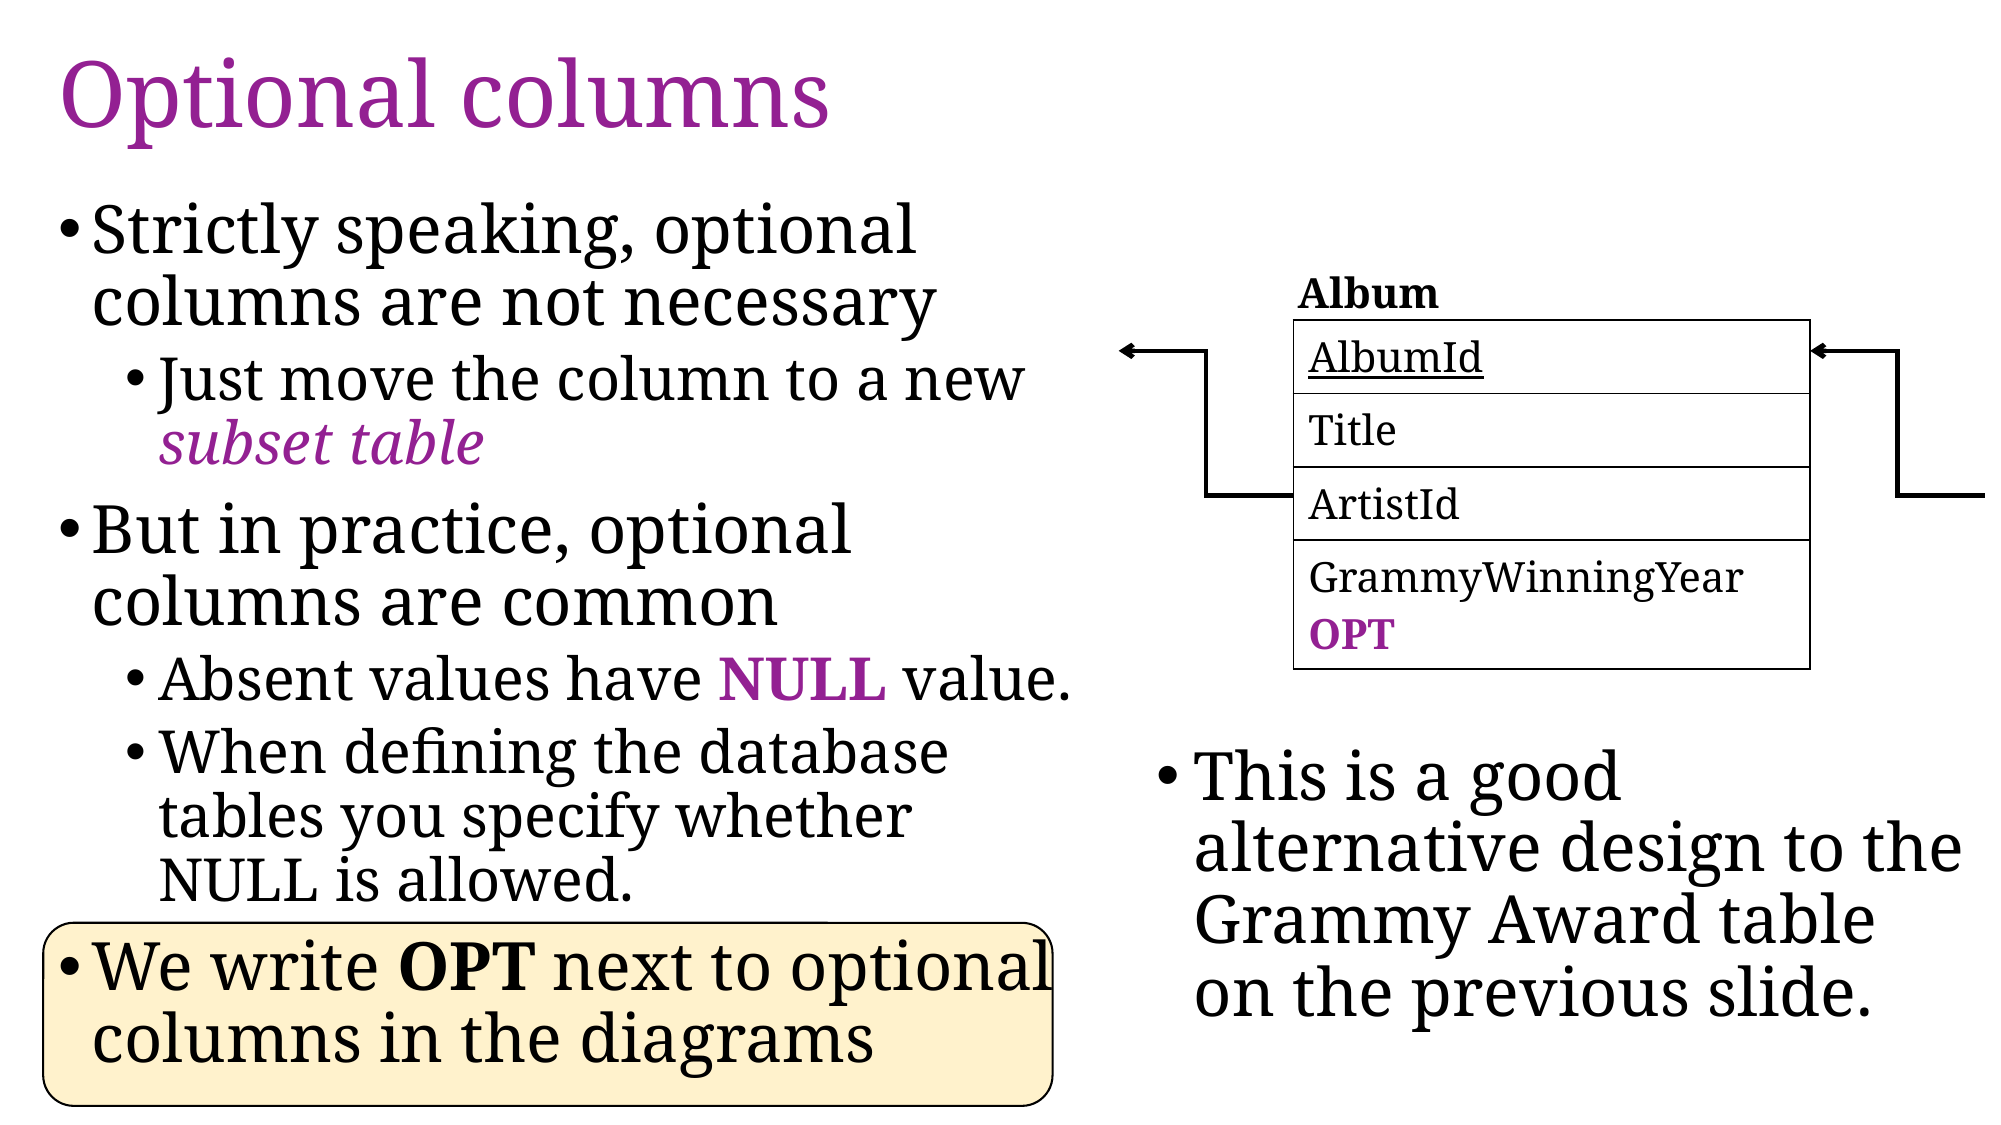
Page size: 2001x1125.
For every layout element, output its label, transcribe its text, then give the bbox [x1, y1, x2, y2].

table_cell Title [1294, 394, 1809, 466]
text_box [1118, 350, 1294, 496]
table_header AlbumId [1294, 321, 1809, 393]
text_box Album [1282, 259, 1455, 325]
table_cell GrammyWinningYear OPT [1294, 541, 1809, 668]
table_cell ArtistId [1294, 468, 1809, 539]
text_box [1810, 350, 1985, 496]
title Optional columns [43, 25, 1953, 171]
list Strictly speaking, optional columns are not necessary Just move the column to a new subset table But in practice, optional columns are common Absent values have NULL value. When defining the database tables you specify whether NULL is allowed. We write OPT next to optional columns in the diagrams [43, 188, 1096, 1106]
text_box This is a good alternative design to the Grammy Award table on the previous slide. [1141, 734, 1985, 1106]
